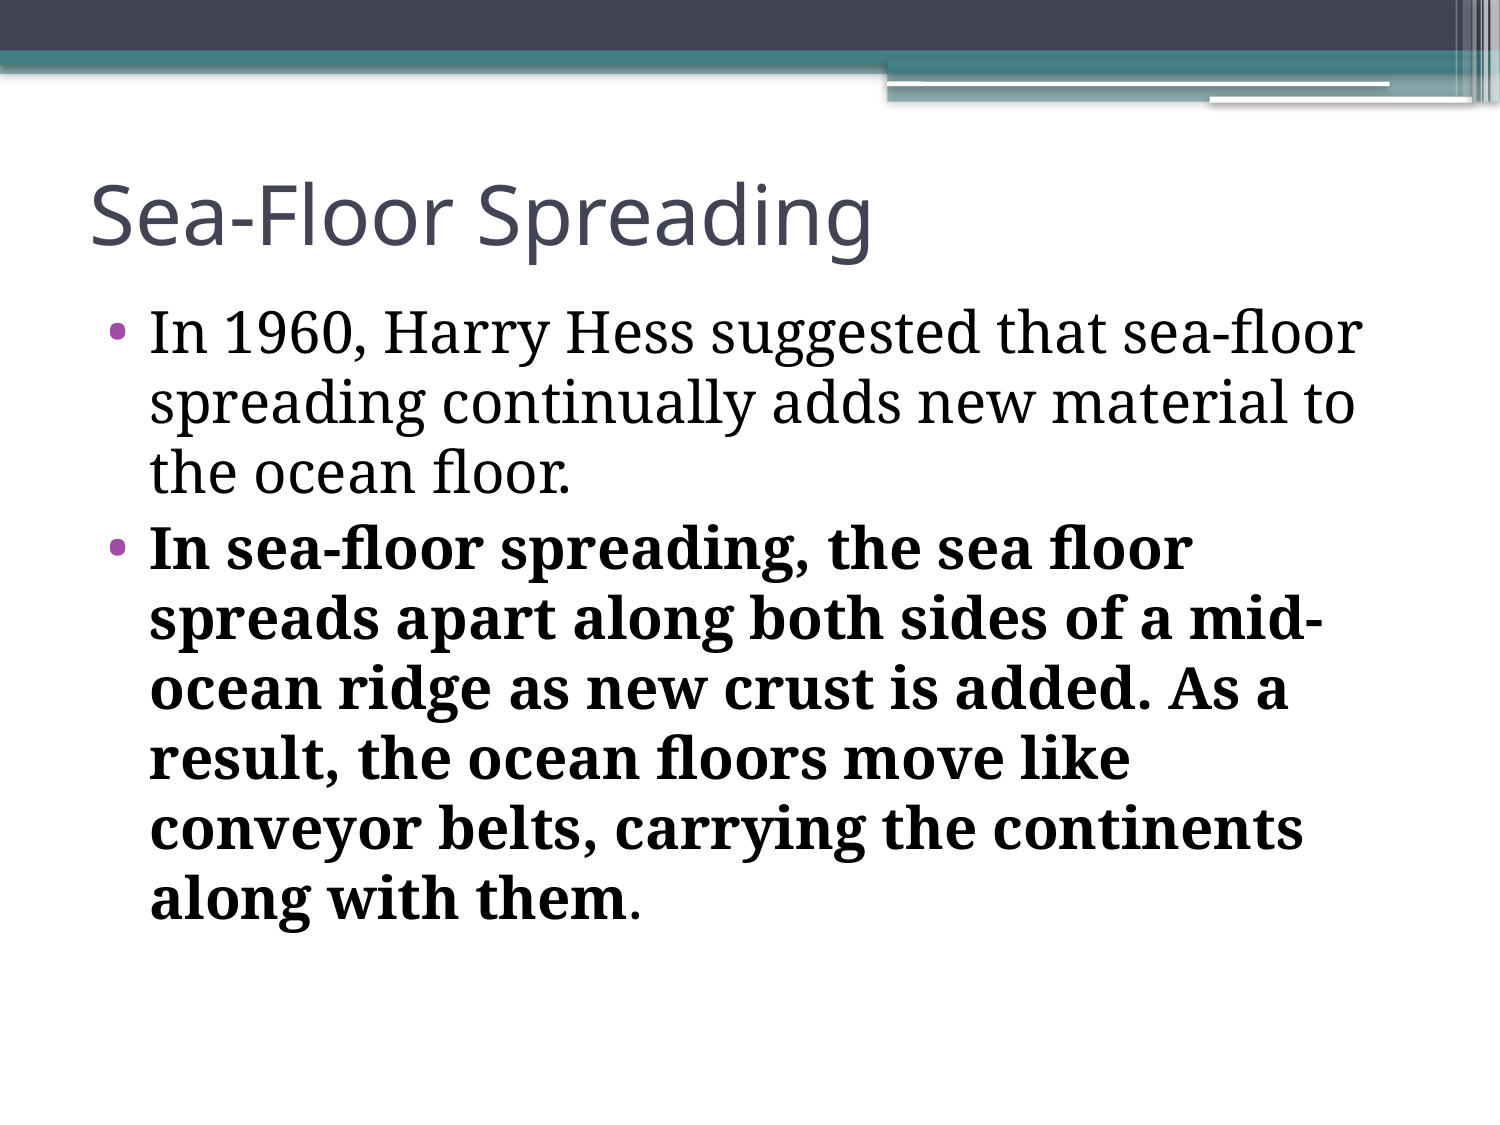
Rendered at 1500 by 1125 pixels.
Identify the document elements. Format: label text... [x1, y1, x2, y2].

list In 1960, Harry Hess suggested that sea-floor spreading continually adds new material to the ocean floor. In sea-floor spreading, the sea floor spreads apart along both sides of a mid-ocean ridge as new crust is added. As a result, the ocean floors move like conveyor belts, carrying the continents along with them. [75, 287, 1425, 997]
title Sea-Floor Spreading [75, 125, 1425, 287]
